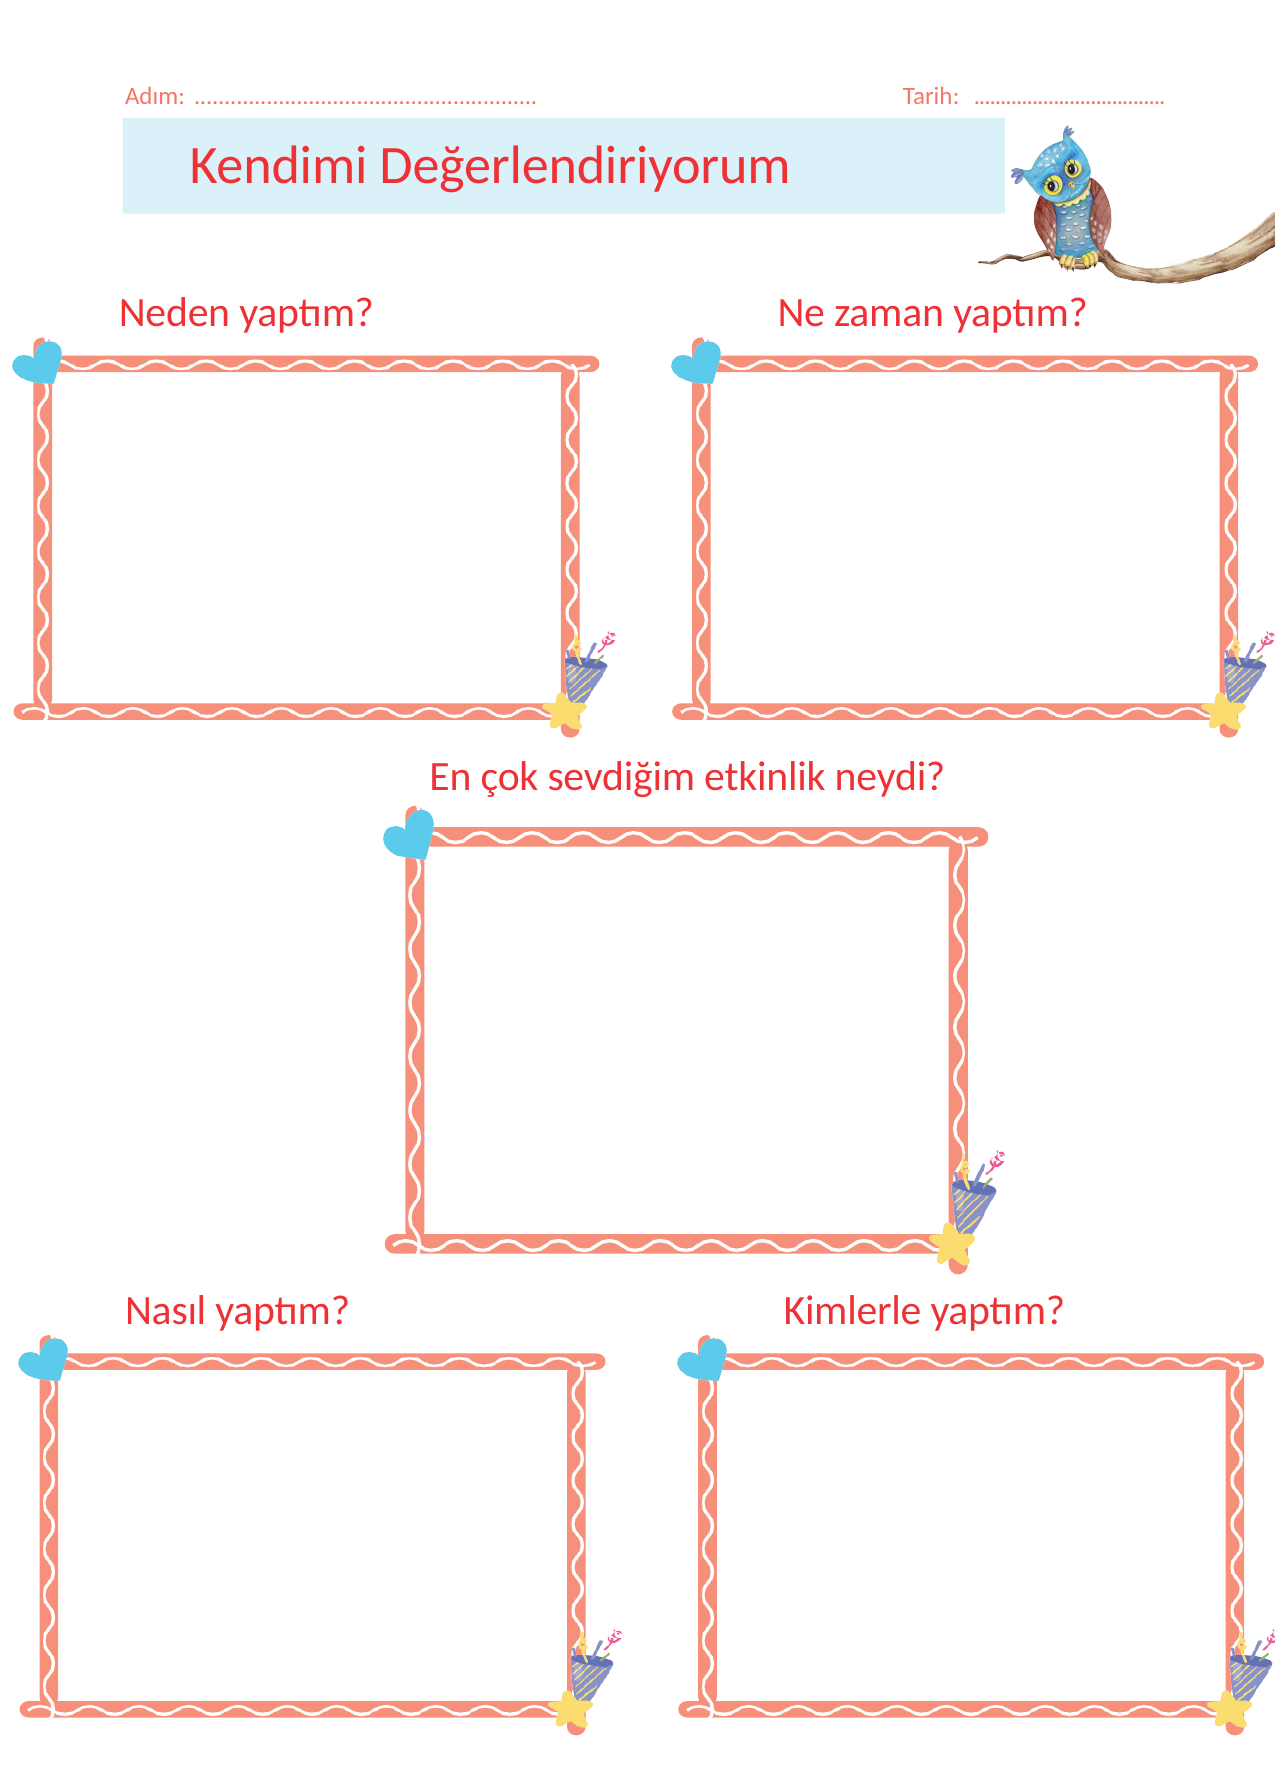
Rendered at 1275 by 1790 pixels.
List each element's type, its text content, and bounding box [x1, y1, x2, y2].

picture [969, 100, 1275, 290]
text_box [12, 332, 616, 748]
text_box Kimlerle yaptım? [781, 1280, 1212, 1328]
text_box [122, 117, 964, 214]
text_box Neden yaptım? [116, 282, 547, 330]
text_box Ne zaman yaptım? [775, 282, 1206, 330]
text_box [18, 1329, 622, 1745]
text_box Kendimi Değerlendiriyorum [187, 126, 863, 194]
text_box En çok sevdiğim etkinlik neydi? [427, 746, 1136, 800]
text_box Adım: ......................................................... Tarih: .................................... [122, 77, 1171, 110]
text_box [670, 332, 1275, 748]
text_box Nasıl yaptım? [122, 1280, 553, 1328]
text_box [676, 1329, 1275, 1745]
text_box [383, 799, 1006, 1286]
